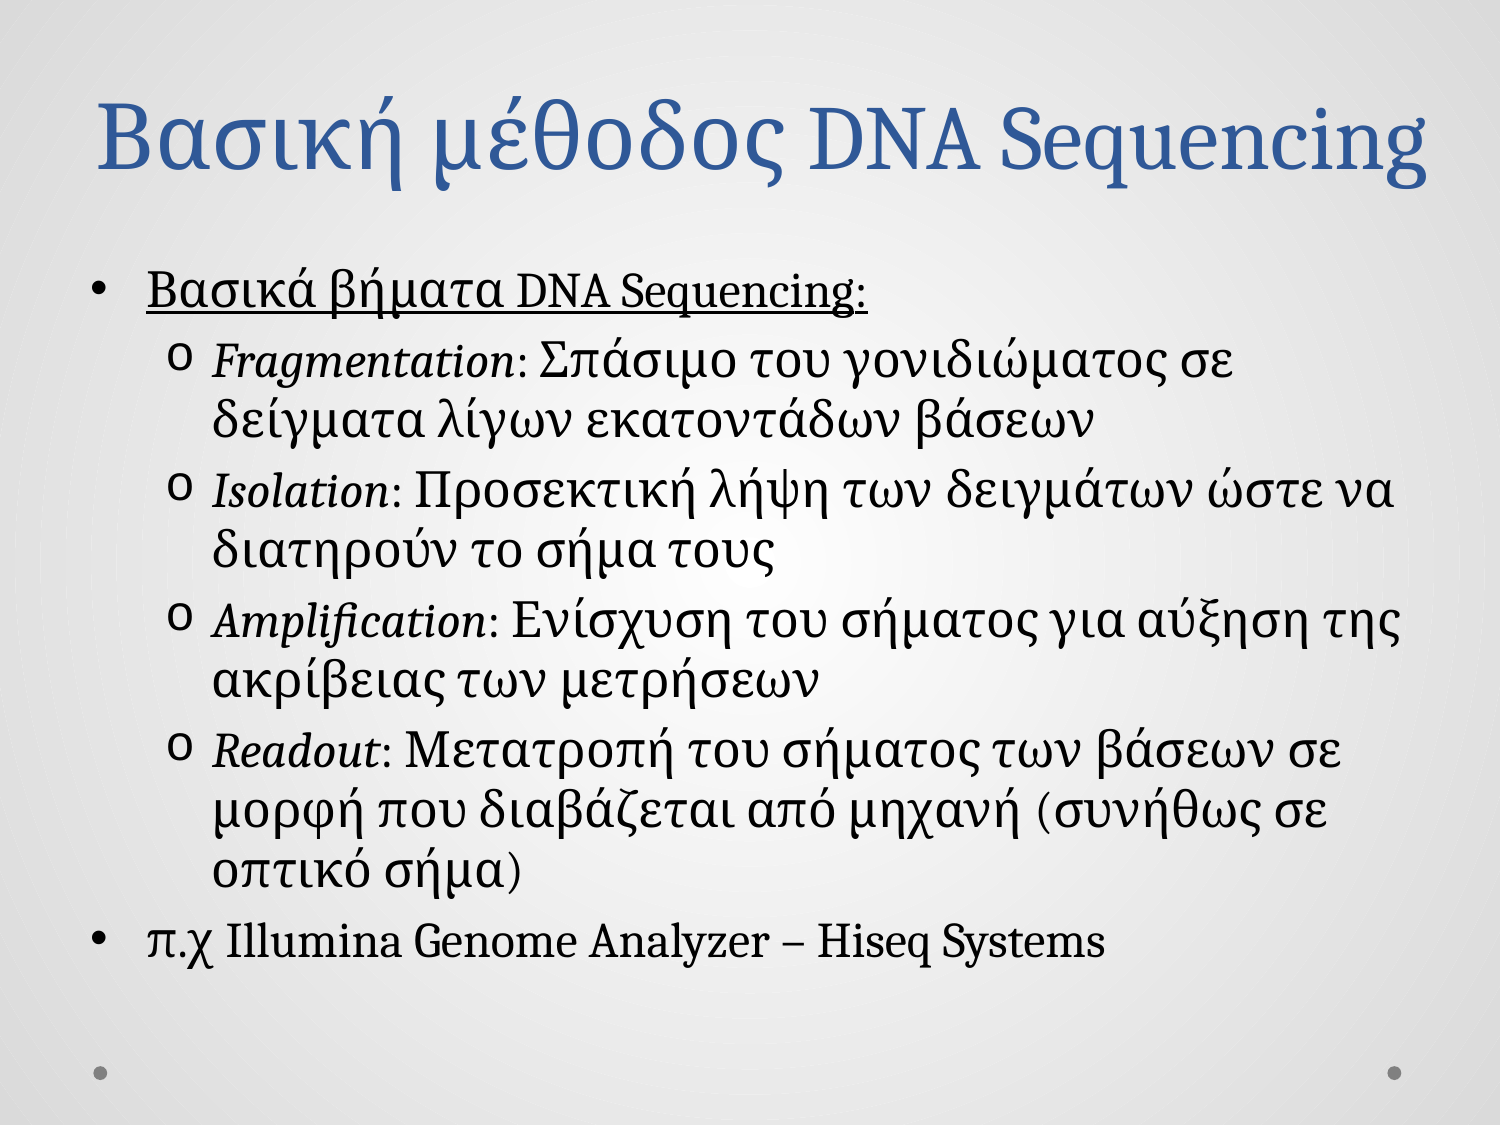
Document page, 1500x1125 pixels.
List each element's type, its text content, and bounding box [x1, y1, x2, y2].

list Βασικά βήματα DNA Sequencing: Fragmentation: Σπάσιμο του γονιδιώματος σε δείγματα λίγων εκατοντάδων βάσεων Isolation: Προσεκτική λήψη των δειγμάτων ώστε να διατηρούν το σήμα τους Amplification: Ενίσχυση του σήματος για αύξηση της ακρίβειας των μετρήσεων Readout: Μετατροπή του σήματος των βάσεων σε μορφή που διαβάζεται από μηχανή (συνήθως σε οπτικό σήμα) π.χ Illumina Genome Analyzer – Hiseq Systems [75, 249, 1425, 1005]
title Βασική μέθοδος DNA Sequencing [75, 0, 1450, 196]
